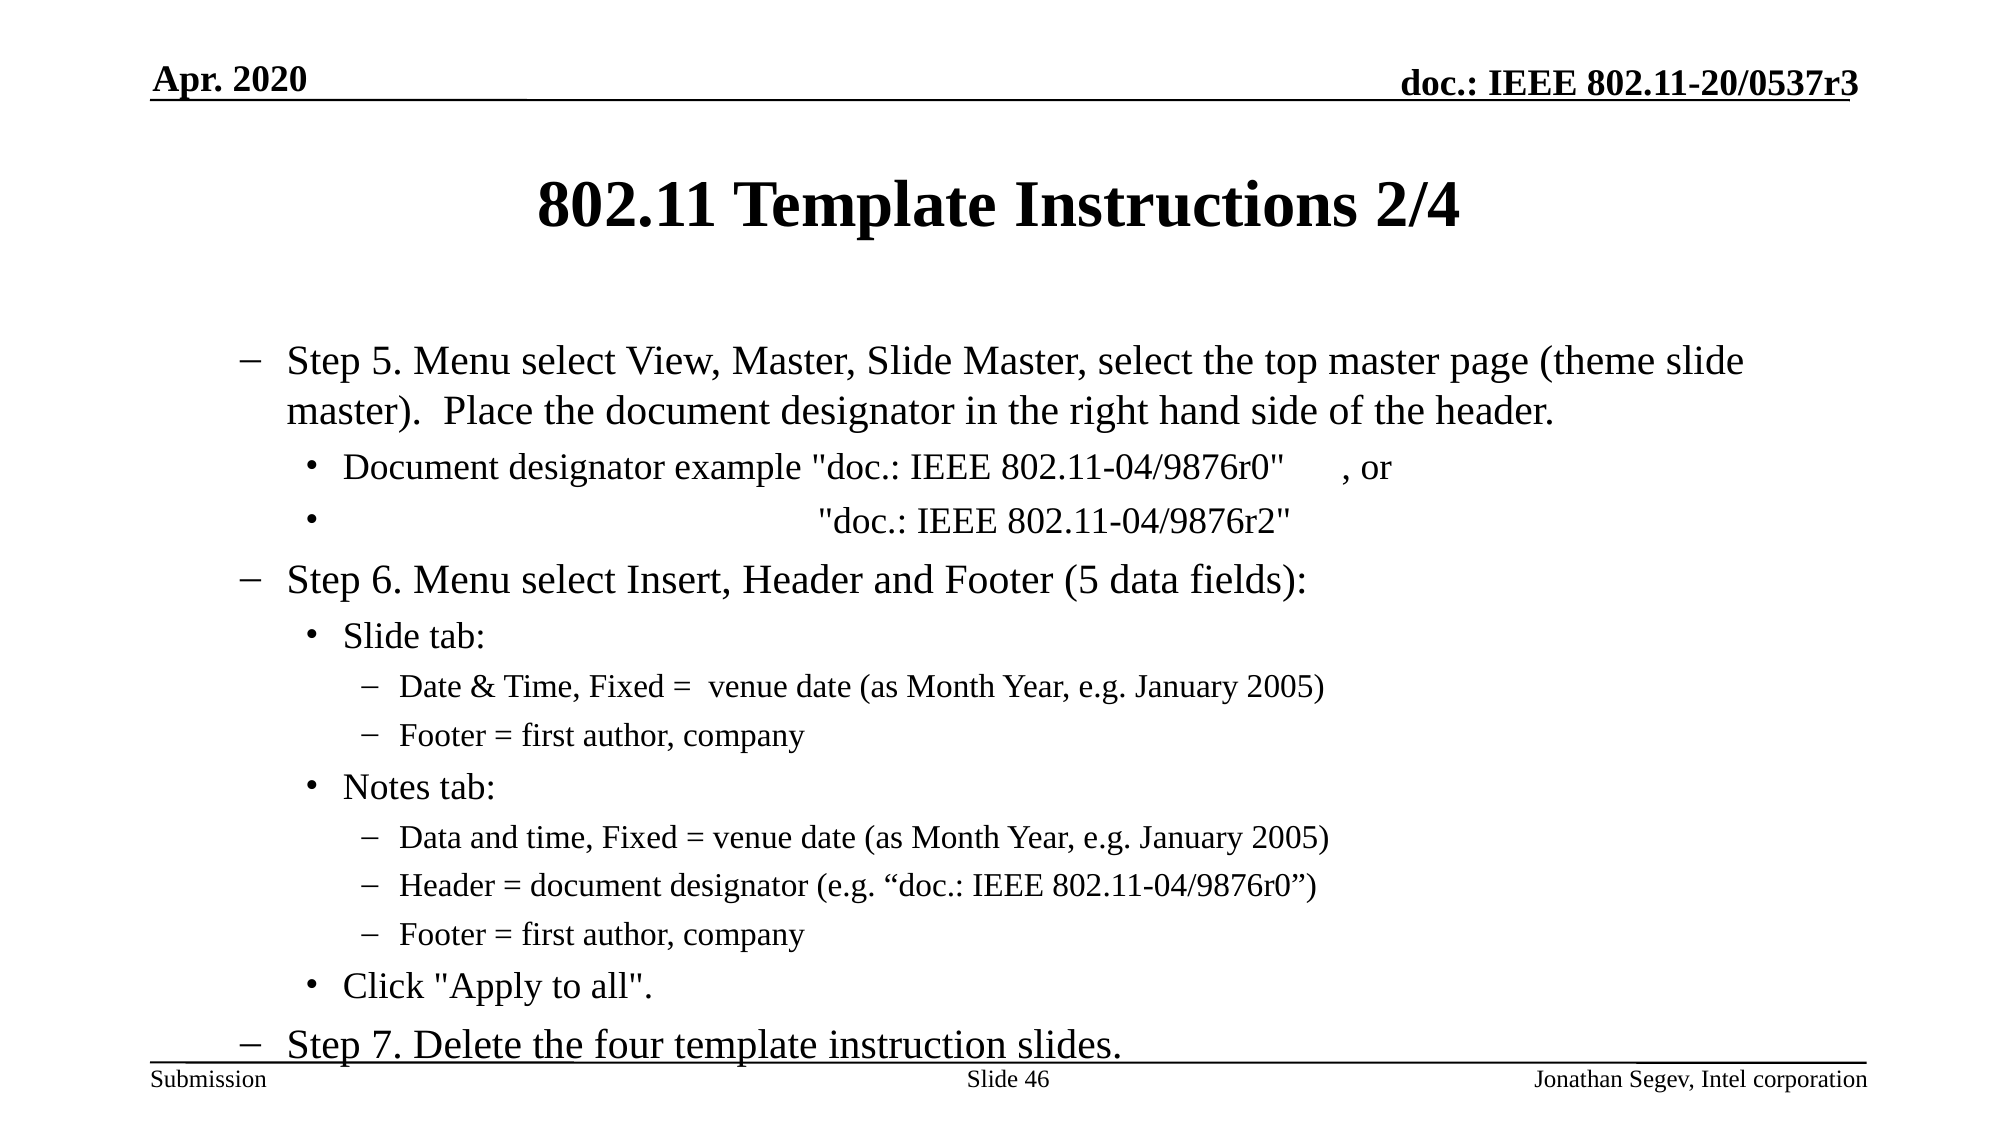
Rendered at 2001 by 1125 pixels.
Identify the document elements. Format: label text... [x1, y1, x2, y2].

footer Jonathan Segev, Intel corporation [1171, 1061, 1869, 1093]
list Step 5. Menu select View, Master, Slide Master, select the top master page (theme slide master). Place the document designator in the right hand side of the header. Document designator example "doc.: IEEE 802.11-04/9876r0" , or "doc.: IEEE 802.11-04/9876r2" Step 6. Menu select Insert, Header and Footer (5 data fields): Slide tab: Date & Time, Fixed = venue date (as Month Year, e.g. January 2005) Footer = first author, company Notes tab: Data and time, Fixed = venue date (as Month Year, e.g. January 2005) Header = document designator (e.g. “doc.: IEEE 802.11-04/9876r0”) Footer = first author, company Click "Apply to all". Step 7. Delete the four template instruction slides. [149, 324, 1850, 1000]
slide_number Slide 46 [950, 1061, 1067, 1123]
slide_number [152, 54, 563, 100]
title 802.11 Template Instructions 2/4 [149, 112, 1850, 288]
